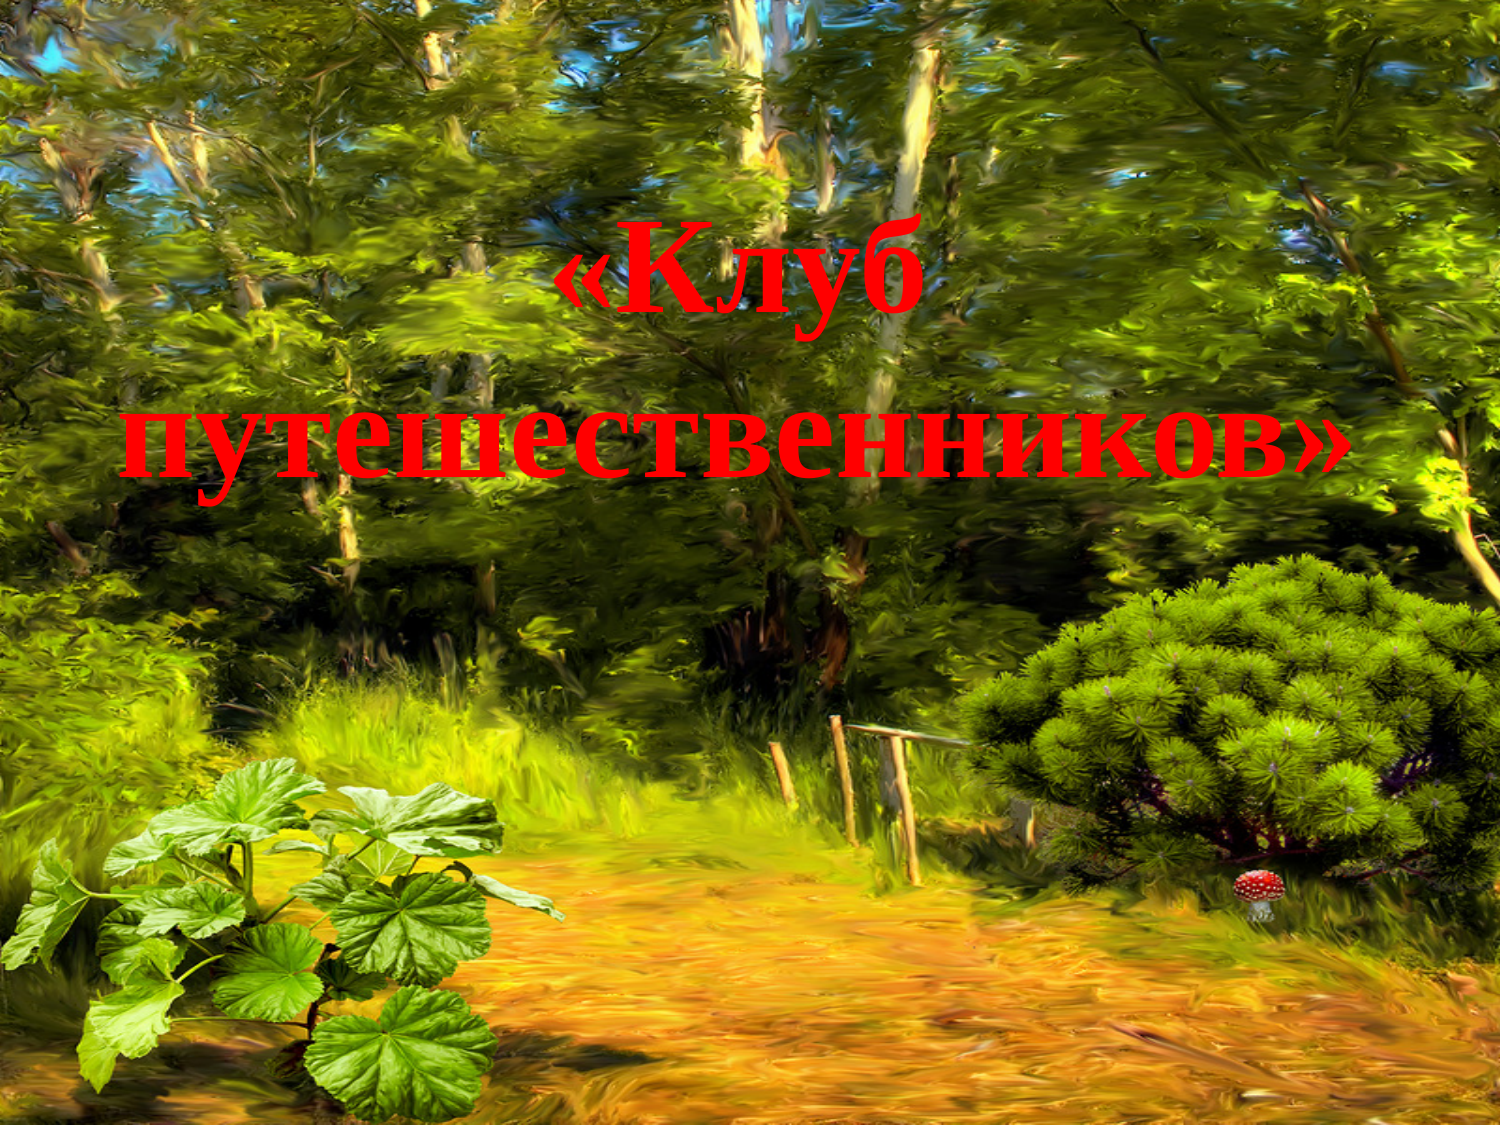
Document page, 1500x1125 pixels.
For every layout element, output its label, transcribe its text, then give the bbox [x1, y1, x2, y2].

picture [0, 0, 1500, 1125]
title «Клуб путешественников» [100, 219, 1376, 461]
